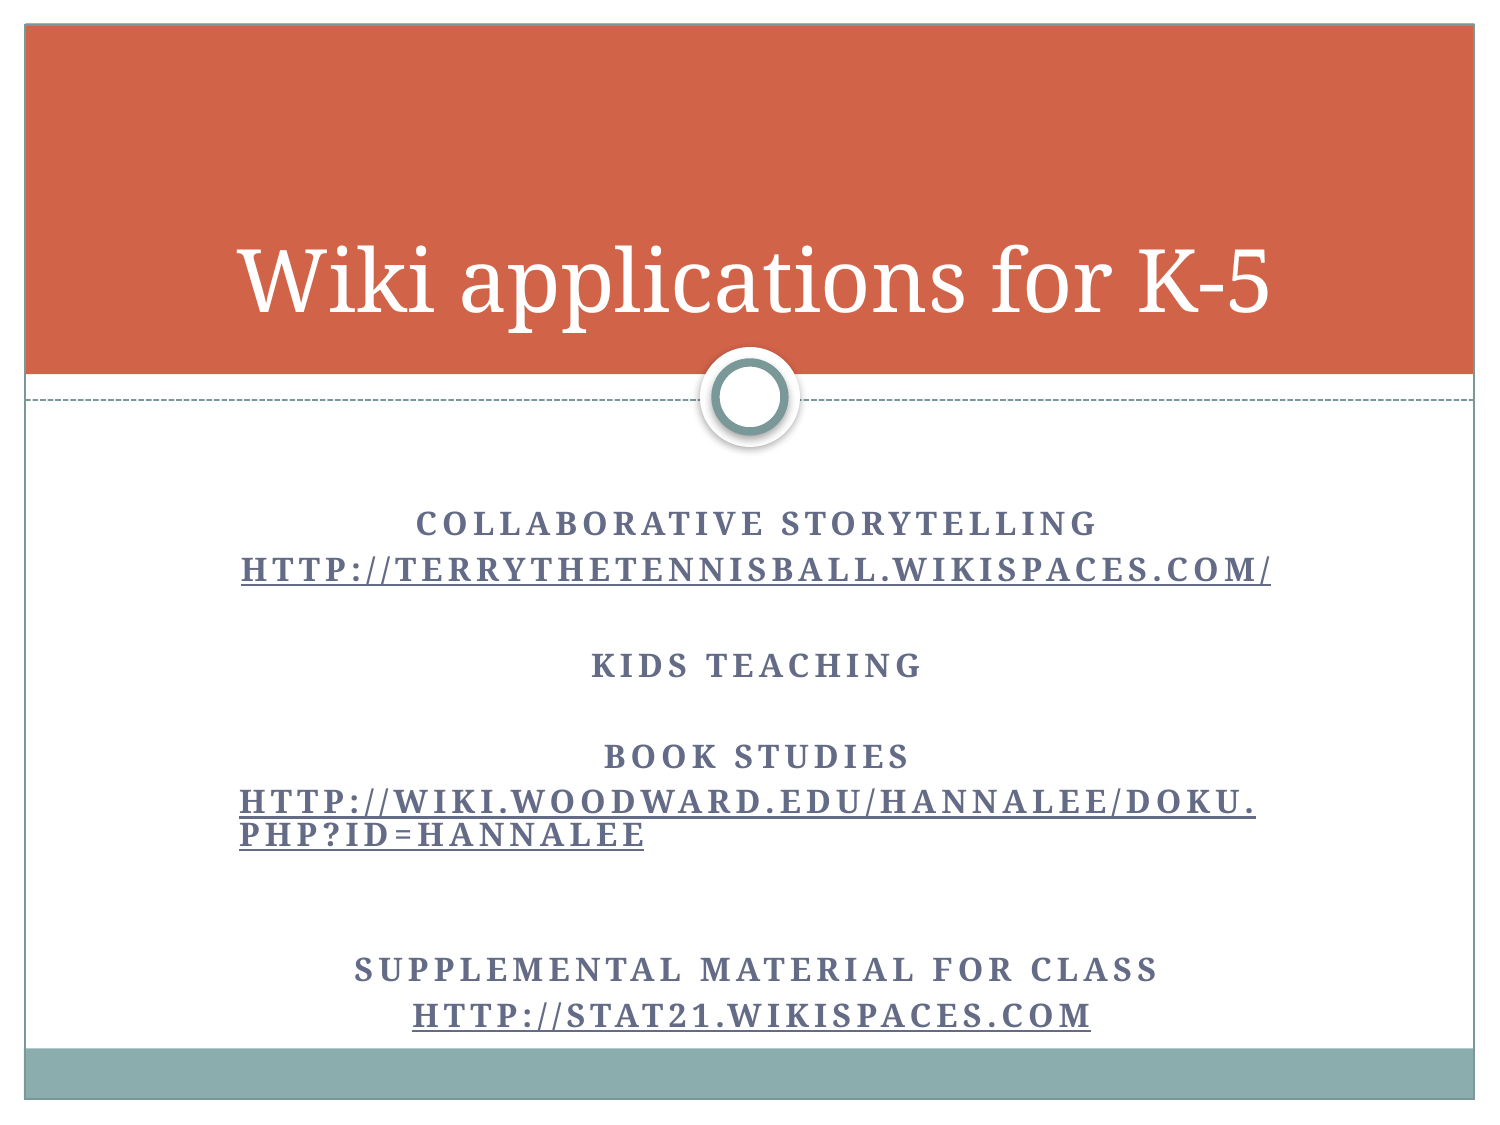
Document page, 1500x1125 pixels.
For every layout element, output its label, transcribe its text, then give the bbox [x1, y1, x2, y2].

title Wiki applications for K-5 [118, 87, 1394, 338]
list Collaborative storytelling http://terrythetennisball.wikispaces.com/ Kids teaching Book studies http://wiki.woodward.edu/hannalee/doku.php?id=hannalee Supplemental material for class httP://stat21.wikispaces.com [224, 450, 1288, 1025]
